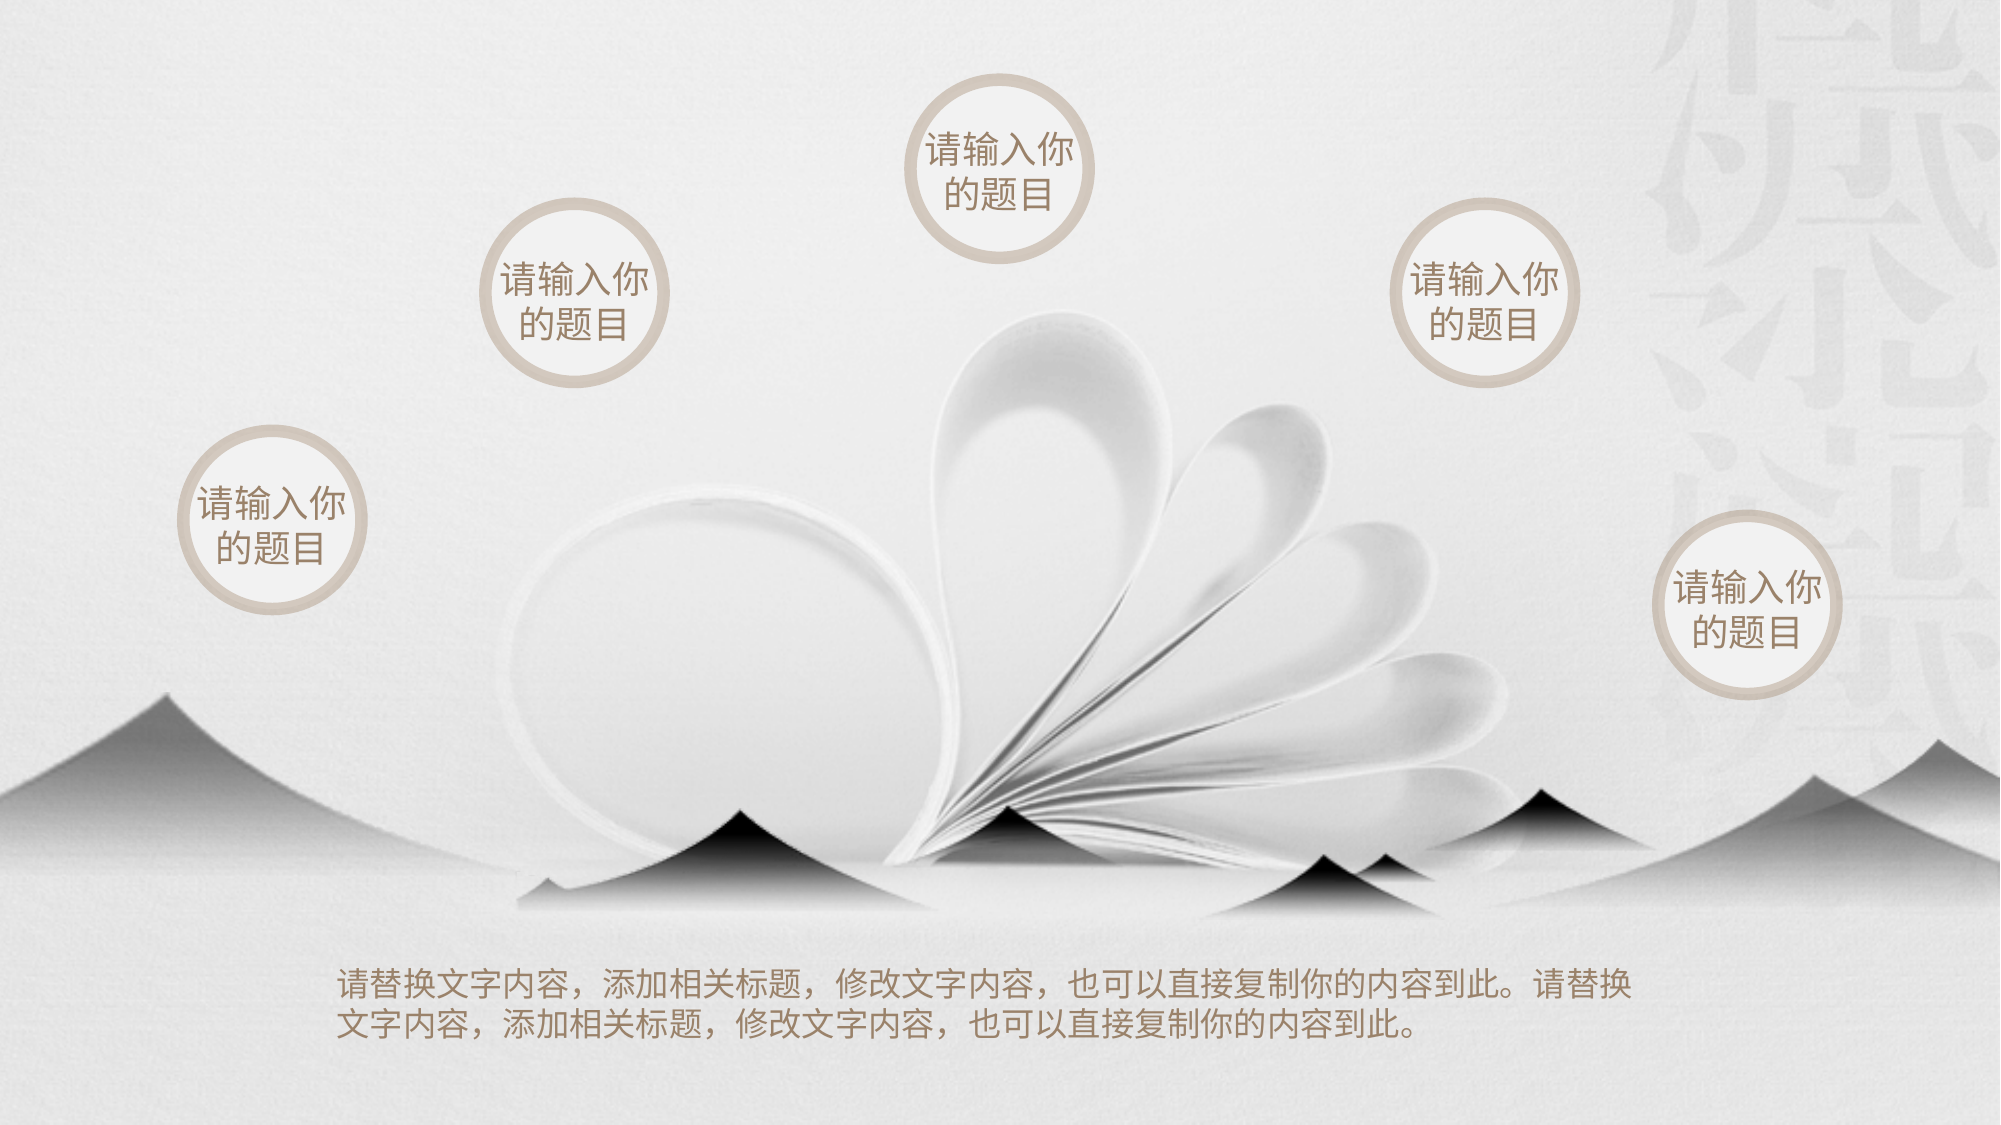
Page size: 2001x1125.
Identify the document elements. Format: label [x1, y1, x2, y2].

text_box [472, 203, 677, 382]
text_box [169, 430, 374, 610]
picture [0, 0, 2000, 1125]
text_box [897, 79, 1102, 258]
text_box [1645, 515, 1850, 695]
text_box [1382, 203, 1587, 382]
